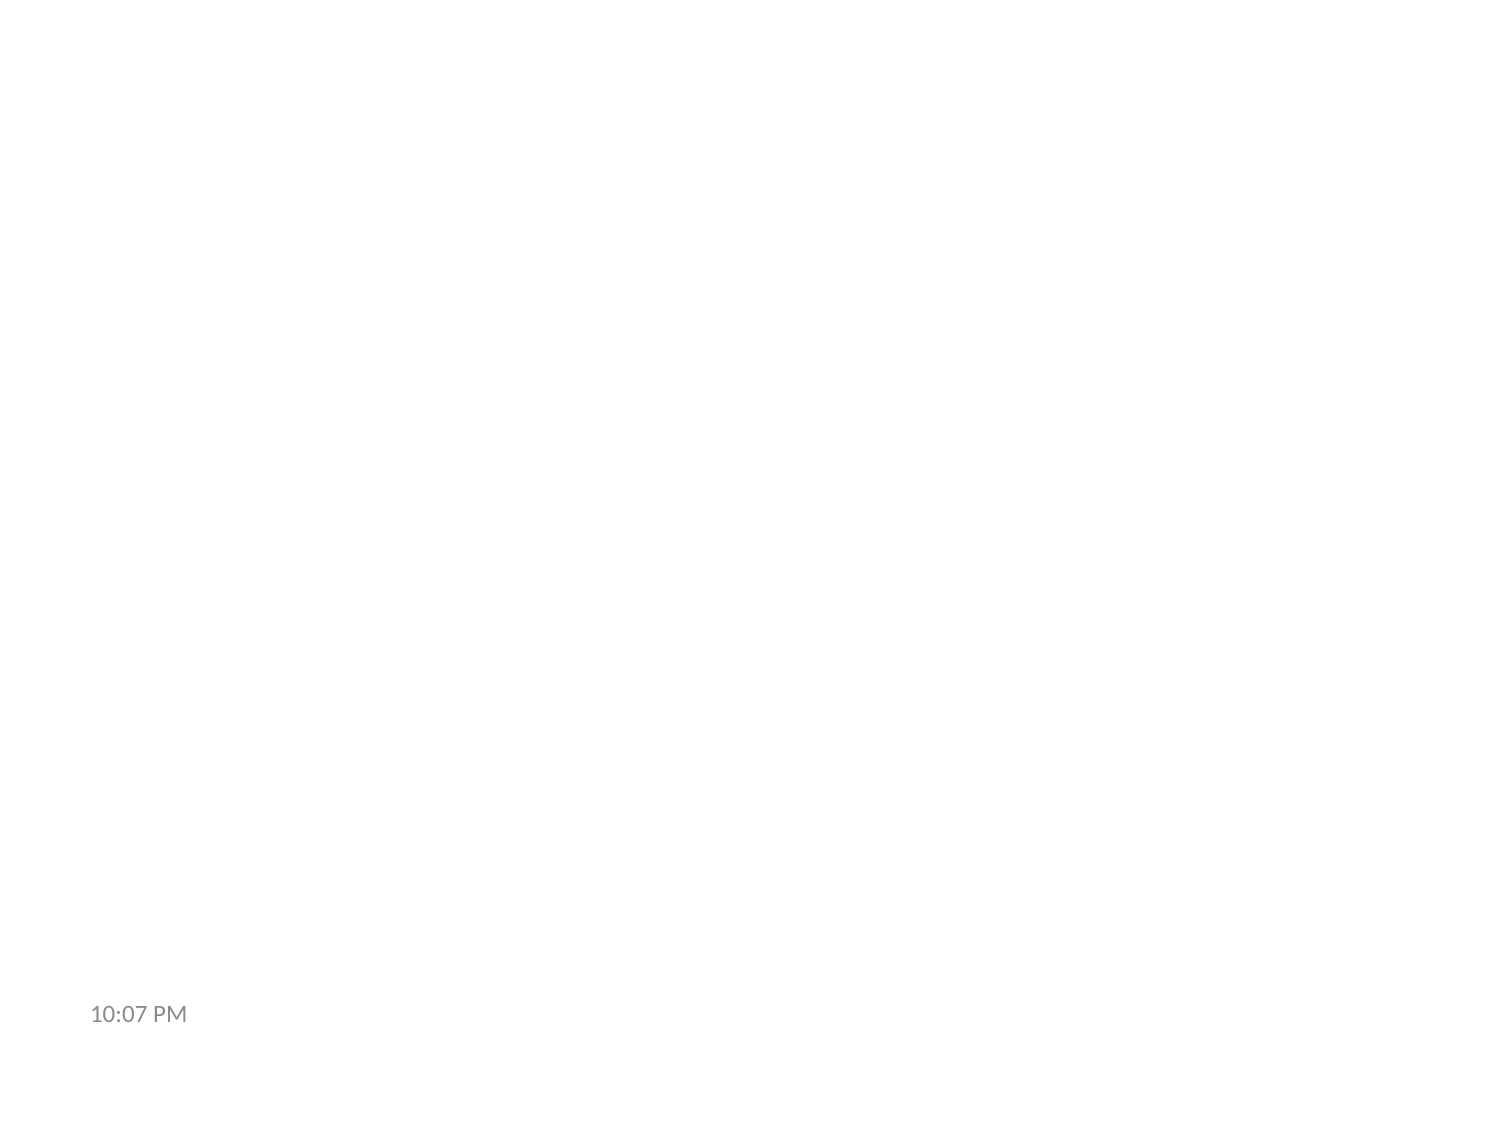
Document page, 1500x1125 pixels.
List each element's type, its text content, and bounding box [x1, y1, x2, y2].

text_box 3:35 PM [75, 982, 425, 1043]
